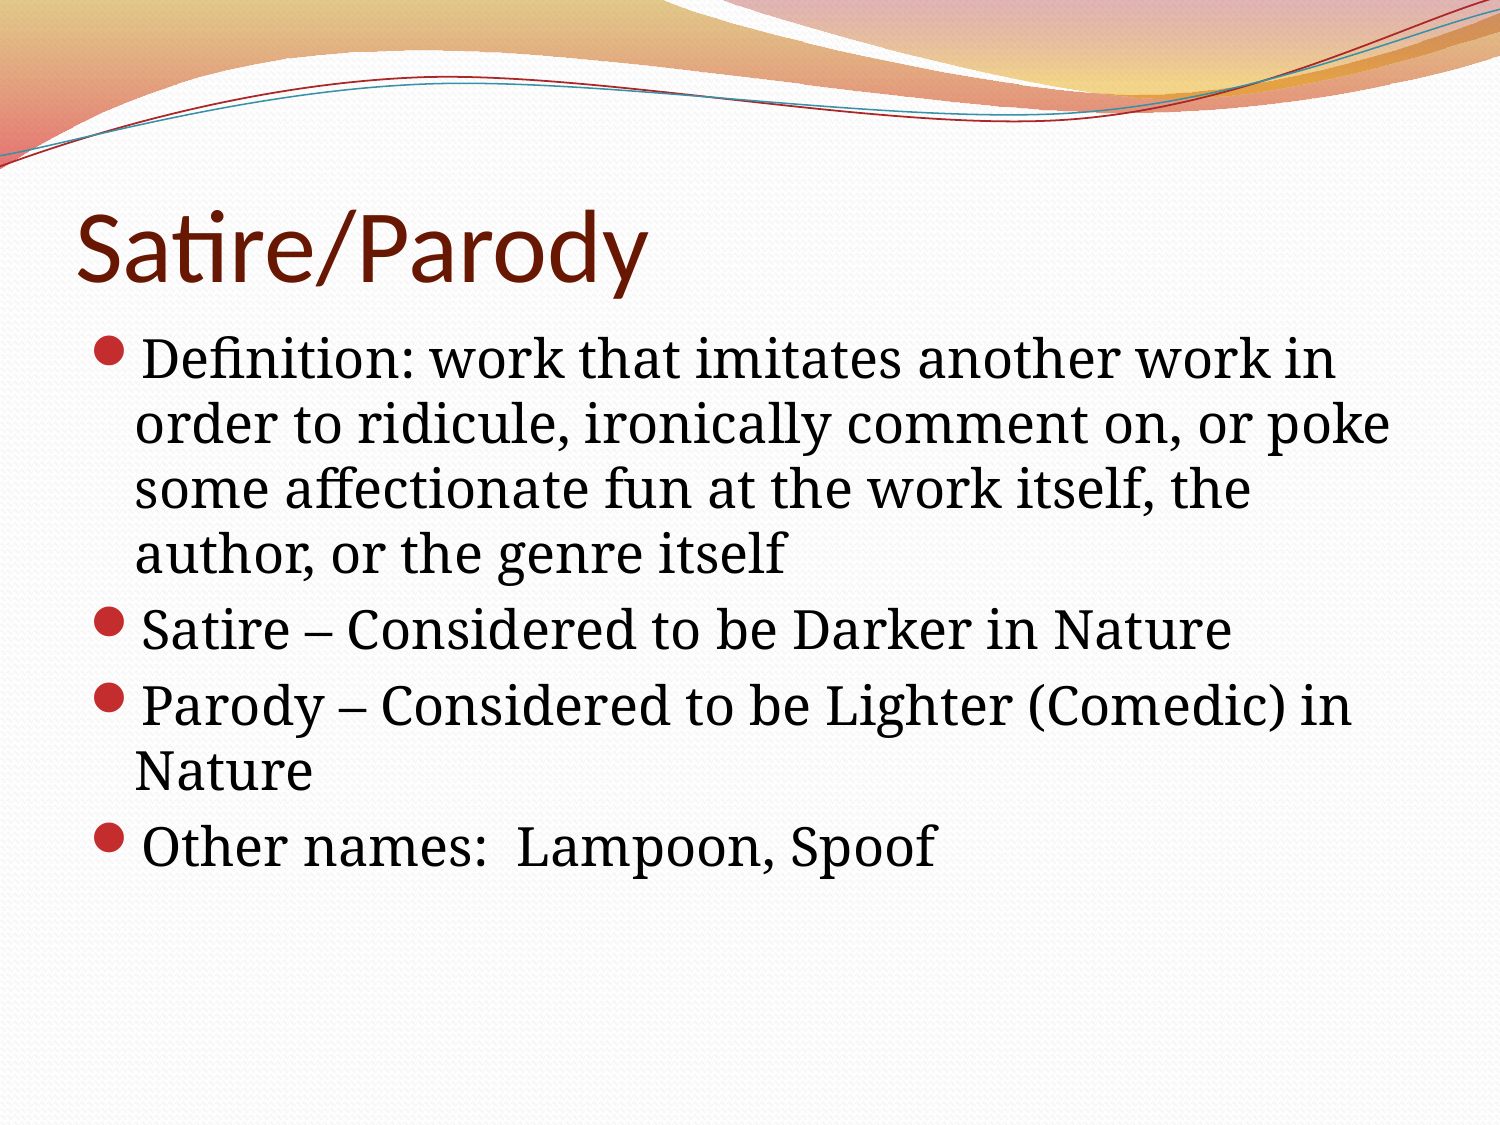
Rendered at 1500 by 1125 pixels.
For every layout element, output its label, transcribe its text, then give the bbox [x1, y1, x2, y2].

list Definition: work that imitates another work in order to ridicule, ironically comment on, or poke some affectionate fun at the work itself, the author, or the genre itself Satire – Considered to be Darker in Nature Parody – Considered to be Lighter (Comedic) in Nature Other names: Lampoon, Spoof [75, 317, 1425, 1038]
title Satire/Parody [75, 115, 1425, 303]
